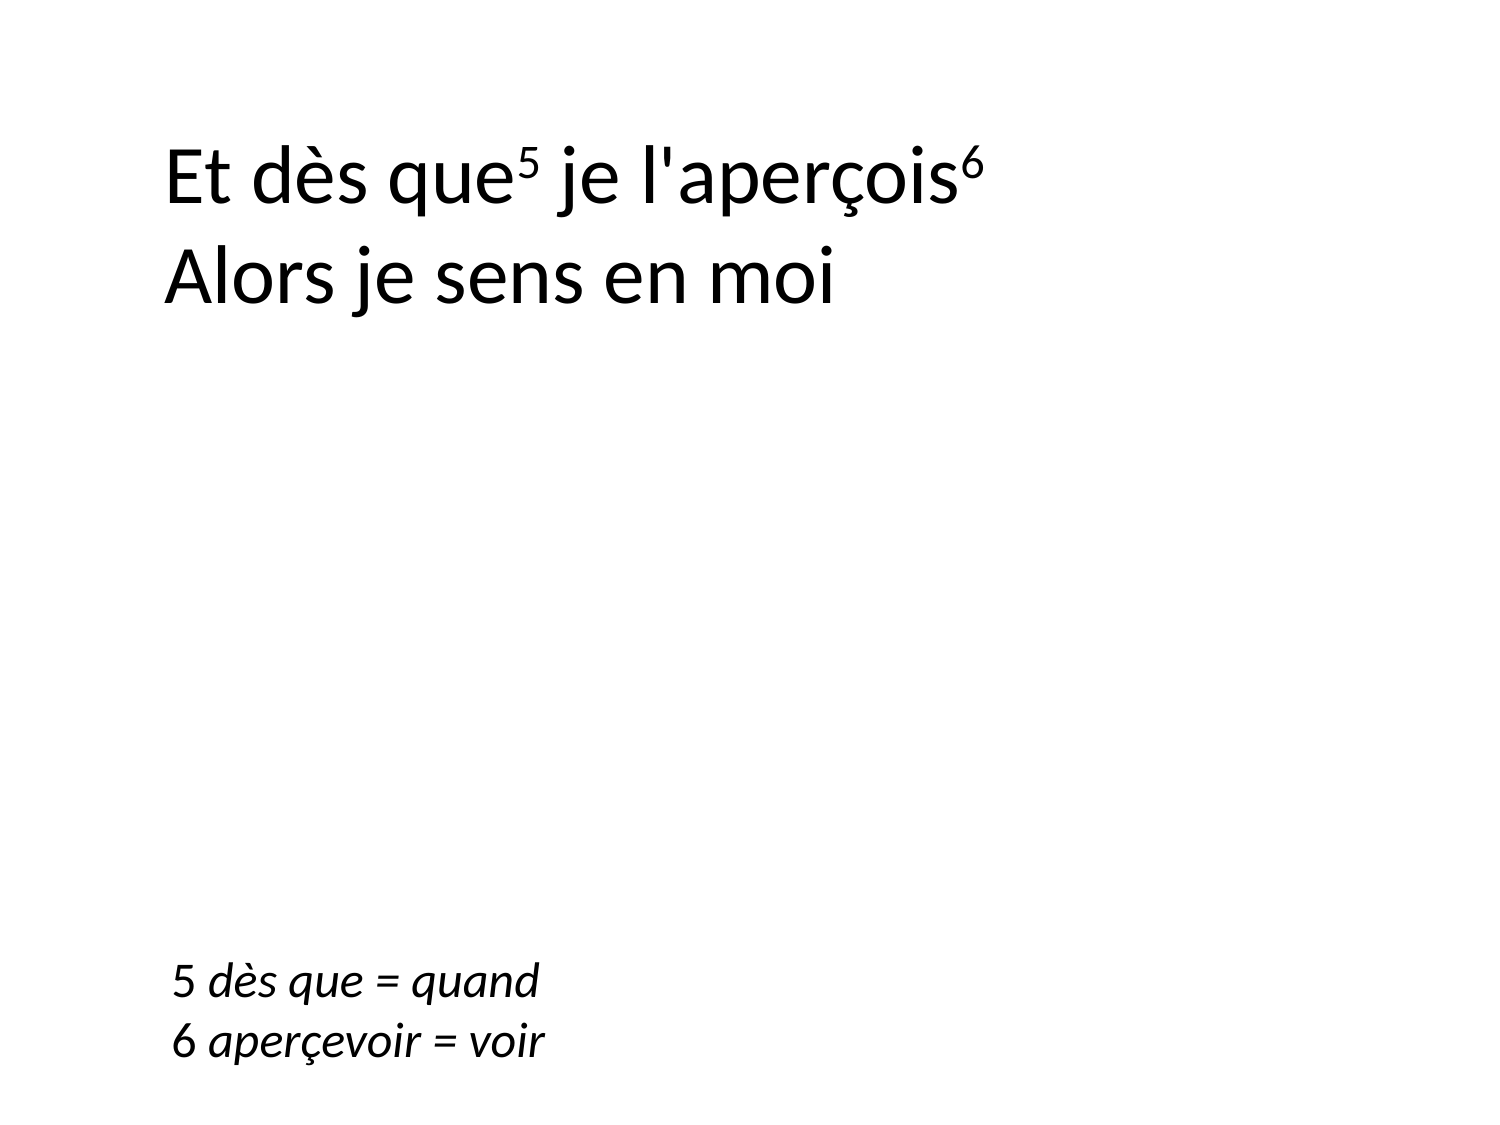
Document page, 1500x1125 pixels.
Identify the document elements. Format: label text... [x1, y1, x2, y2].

text_box 5 dès que = quand 6 aperçevoir = voir [156, 940, 561, 1125]
text_box Et dès que5 je l'aperçois6 Alors je sens en moi [149, 112, 1275, 428]
